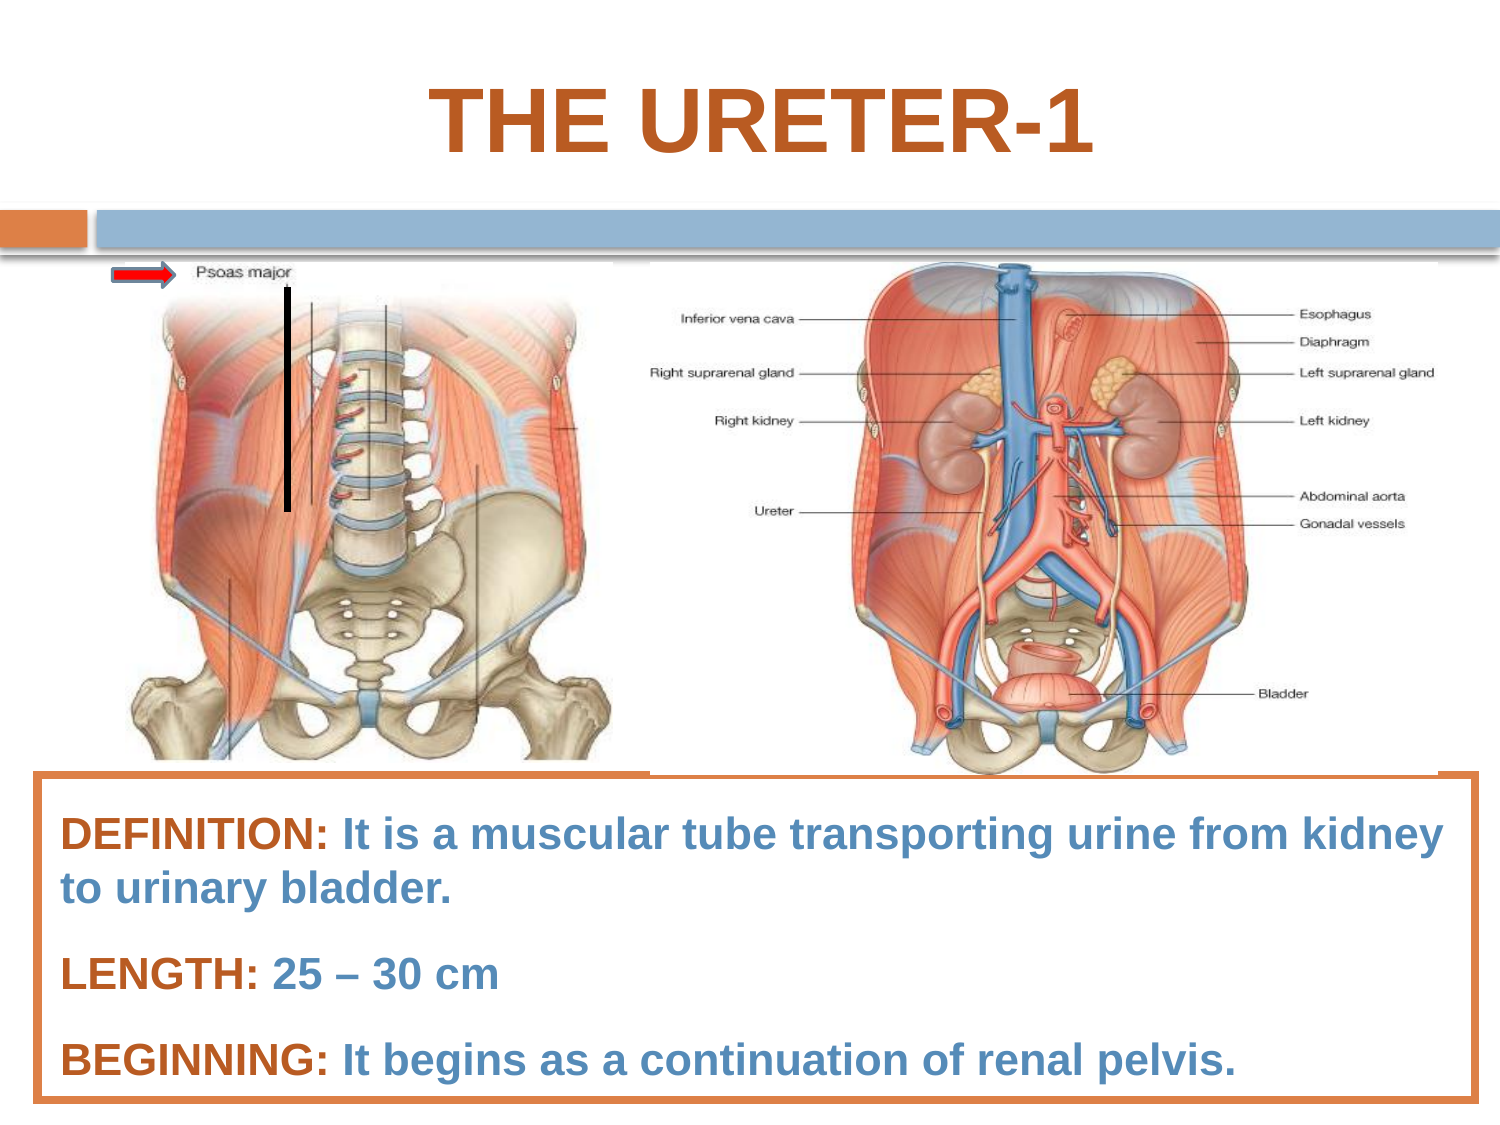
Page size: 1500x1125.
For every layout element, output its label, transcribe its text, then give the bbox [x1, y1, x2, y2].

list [649, 262, 1438, 776]
title THE URETER-1 [99, 44, 1425, 188]
picture [124, 262, 613, 763]
list DEFINITION: It is a muscular tube transporting urine from kidney to urinary bladder. LENGTH: 25 – 30 cm BEGINNING: It begins as a continuation of renal pelvis. [33, 771, 1479, 1104]
text_box [110, 267, 119, 283]
